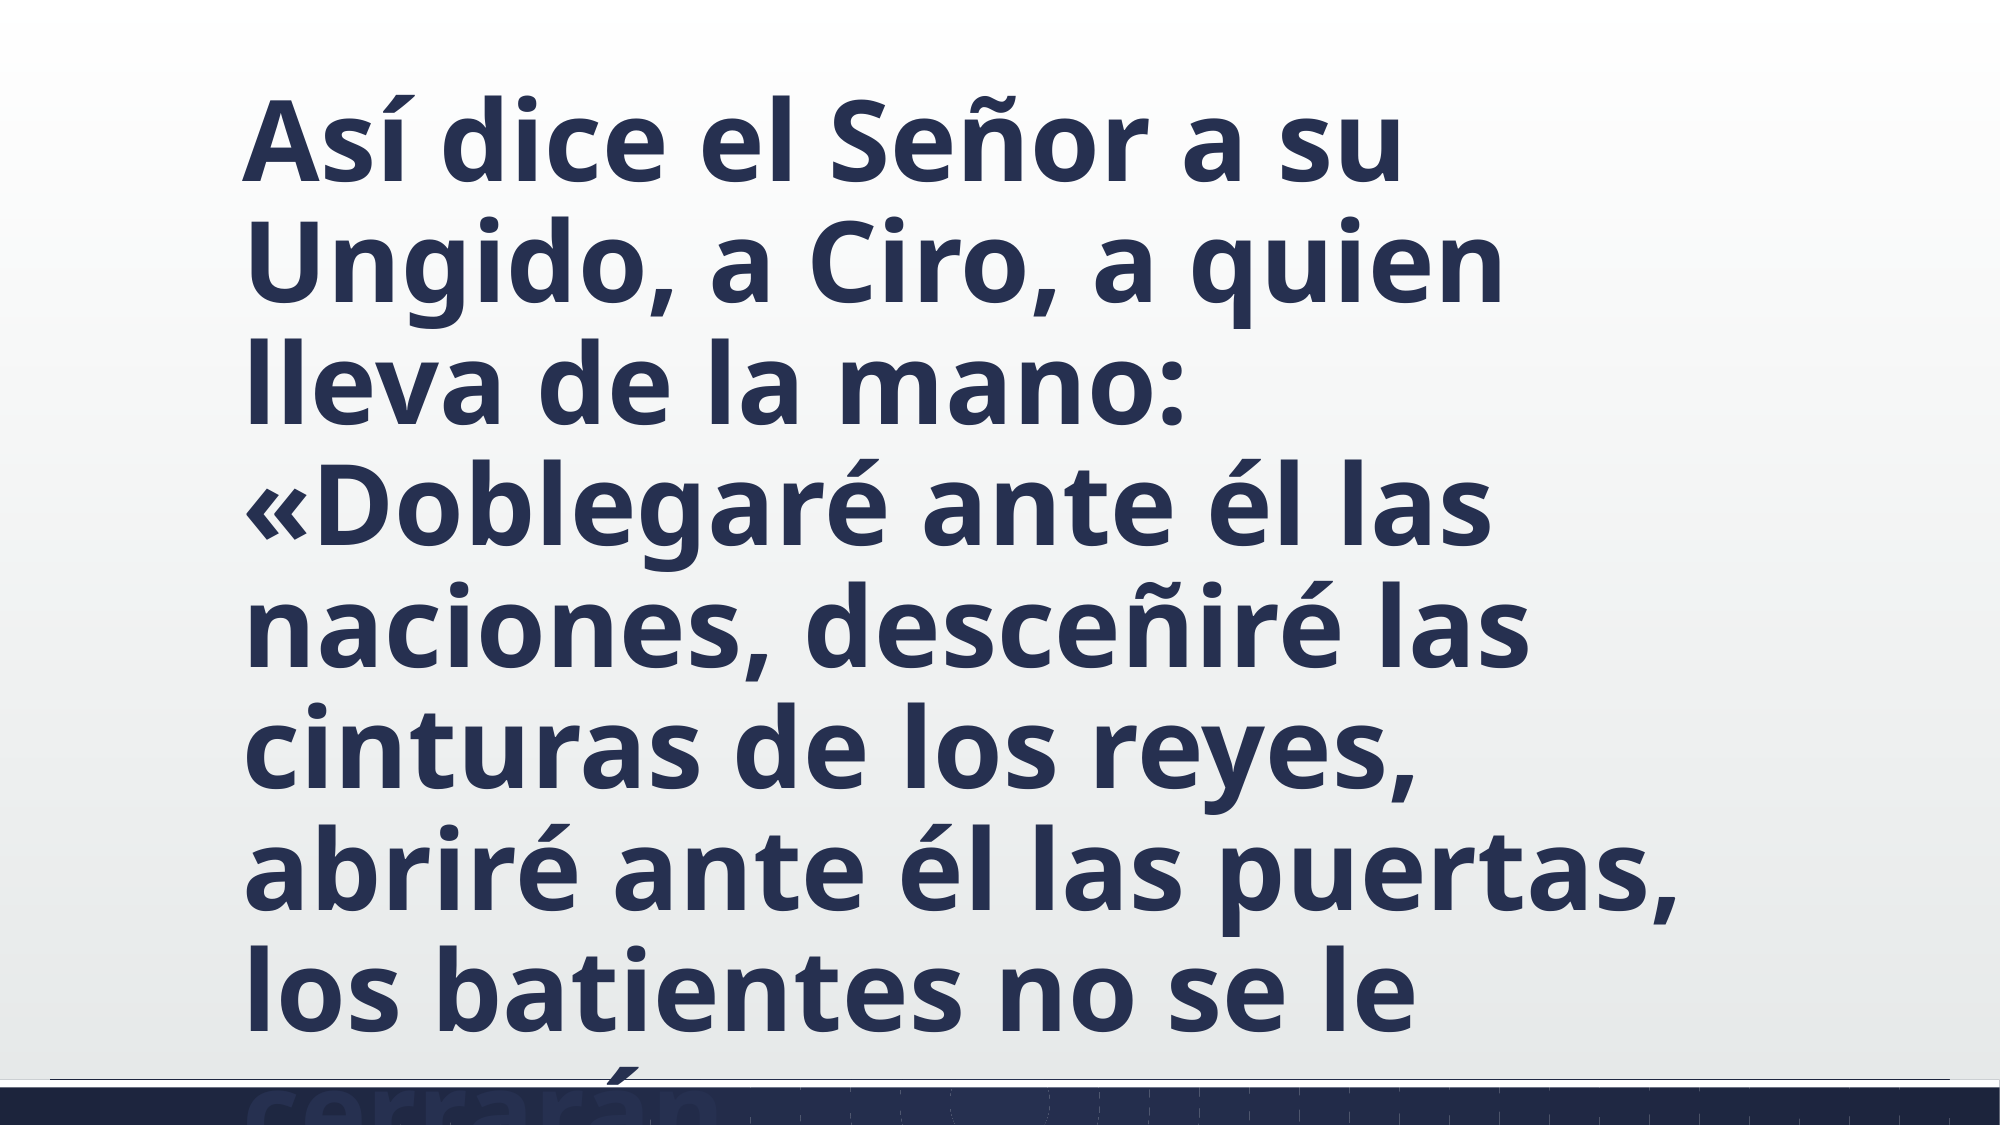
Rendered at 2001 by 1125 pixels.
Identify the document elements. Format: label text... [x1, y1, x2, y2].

list Así dice el Señor a su Ungido, a Ciro, a quien lleva de la mano: «Doblegaré ante él las naciones, desceñiré las cinturas de los reyes, abriré ante él las puertas, los batientes no se le cerrarán. [219, 76, 1780, 990]
